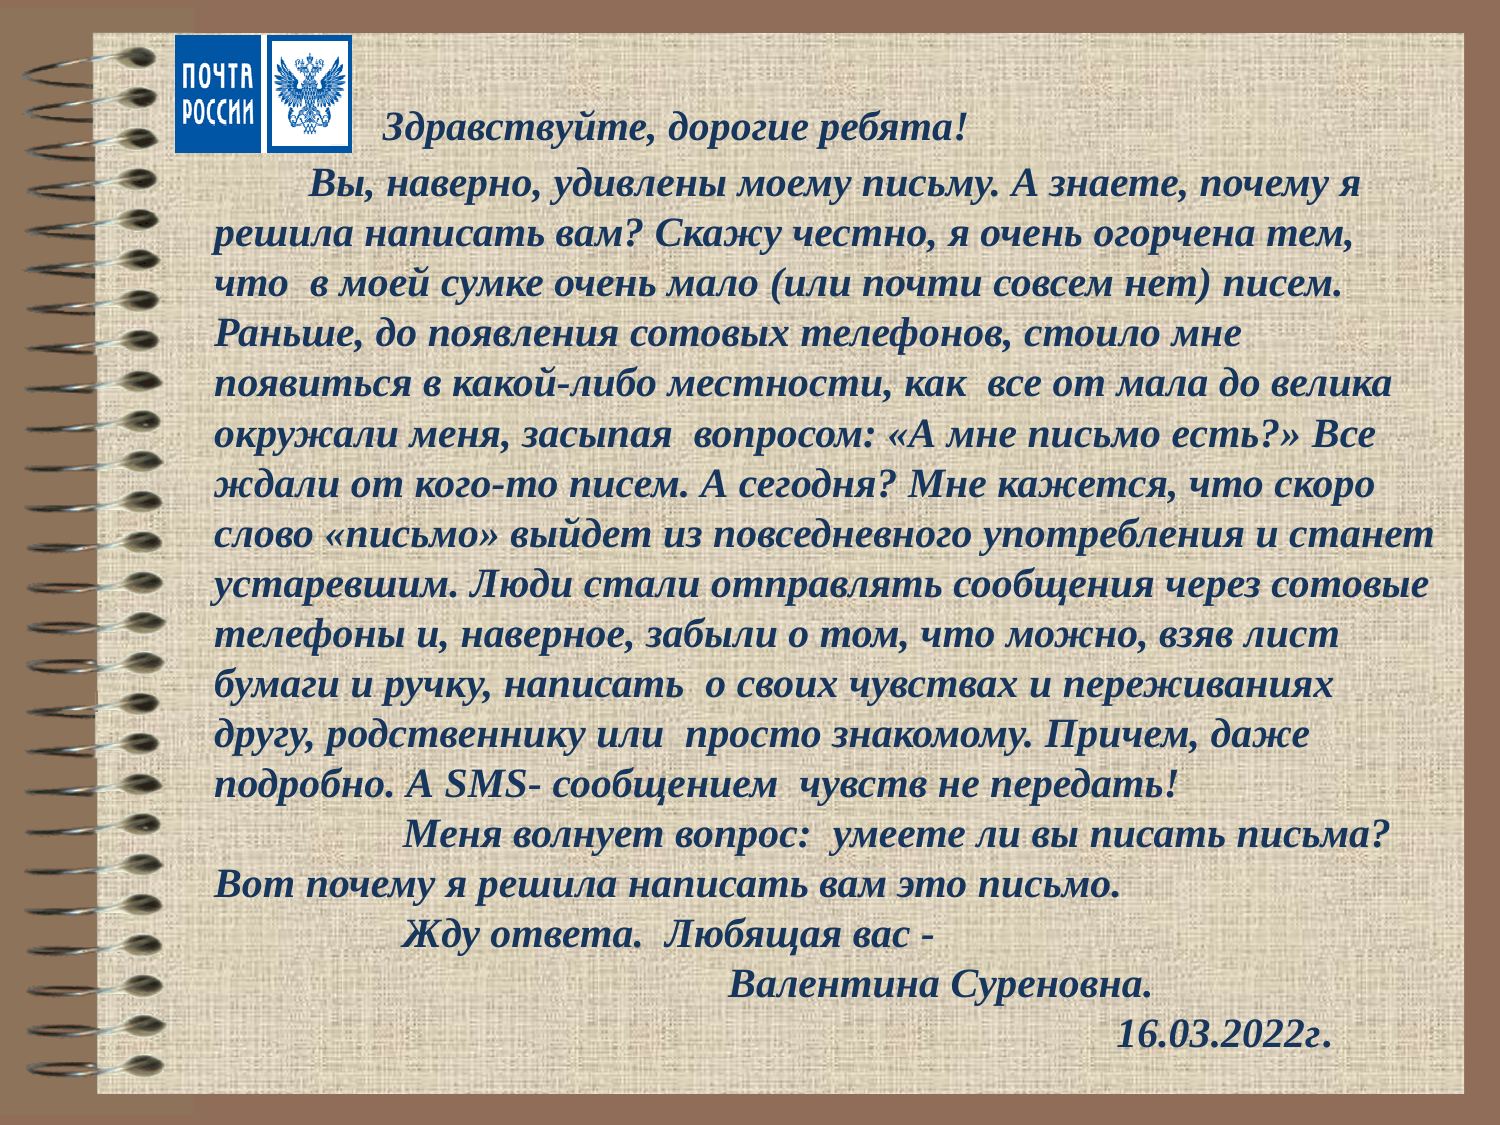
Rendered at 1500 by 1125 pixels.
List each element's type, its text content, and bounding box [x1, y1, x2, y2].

title Здравствуйте, дорогие ребята! Вы, наверно, удивлены моему письму. А знаете, почему я решила написать вам? Скажу честно, я очень огорчена тем, что в моей сумке очень мало (или почти совсем нет) писем. Раньше, до появления сотовых телефонов, стоило мне появиться в какой-либо местности, как все от мала до велика окружали меня, засыпая вопросом: «А мне письмо есть?» Все ждали от кого-то писем. А сегодня? Мне кажется, что скоро слово «письмо» выйдет из повседневного употребления и станет устаревшим. Люди стали отправлять сообщения через сотовые телефоны и, наверное, забыли о том, что можно, взяв лист бумаги и ручку, написать о своих чувствах и переживаниях другу, родственнику или просто знакомому. Причем, даже подробно. А SMS- сообщением чувств не передать! Меня волнует вопрос: умеете ли вы писать письма? Вот почему я решила написать вам это письмо. Жду ответа. Любящая вас - Валентина Суреновна. 16.03.2022г. [198, 42, 1454, 1079]
picture [0, 8, 1465, 1115]
